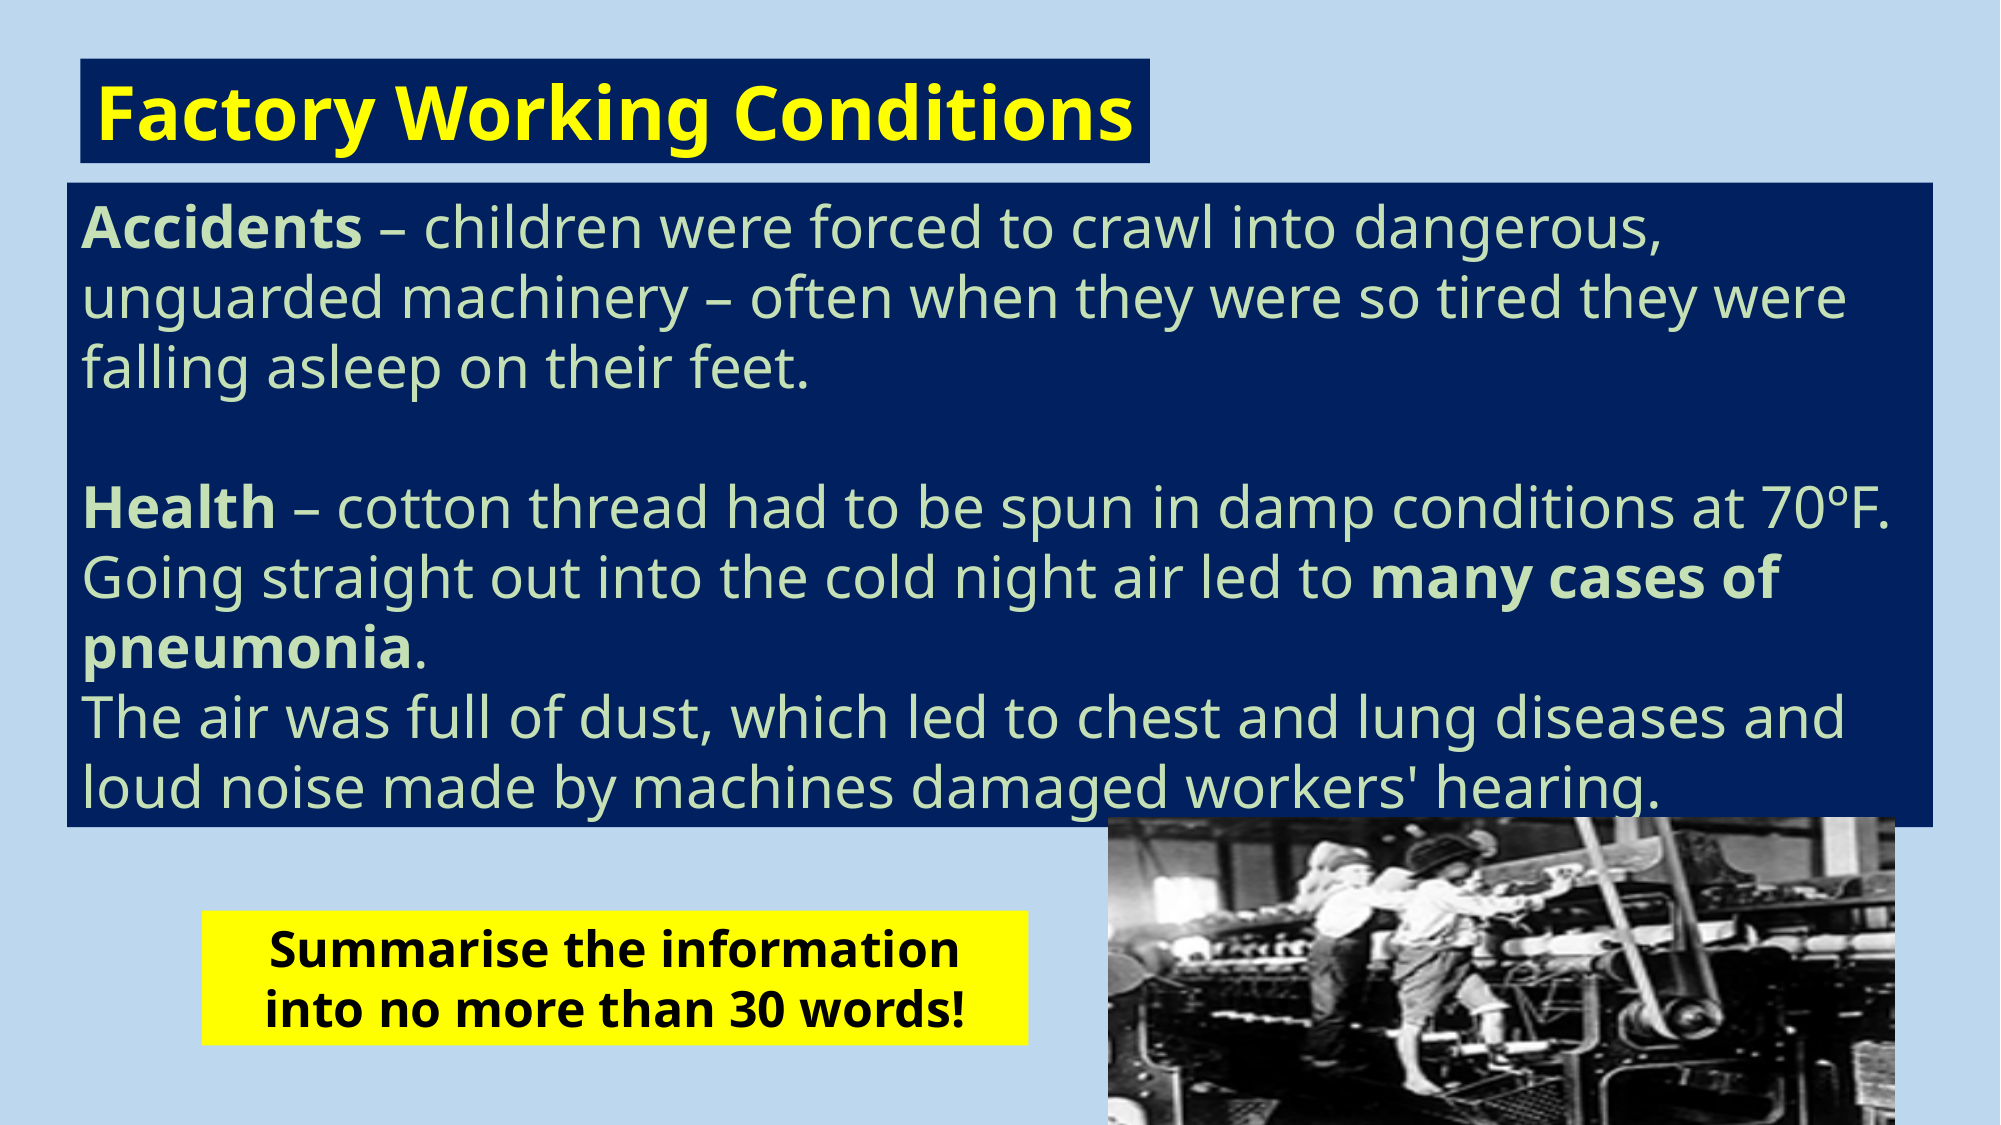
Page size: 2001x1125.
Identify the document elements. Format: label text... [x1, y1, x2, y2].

picture [1108, 817, 1895, 1125]
text_box Summarise the information into no more than 30 words! [201, 910, 1029, 1046]
text_box Factory Working Conditions [80, 58, 1150, 164]
text_box Accidents – children were forced to crawl into dangerous, unguarded machinery – often when they were so tired they were falling asleep on their feet. Health – cotton thread had to be spun in damp conditions at 70ºF. Going straight out into the cold night air led to many cases of pneumonia. The air was full of dust, which led to chest and lung diseases and loud noise made by machines damaged workers' hearing. [67, 182, 1933, 828]
